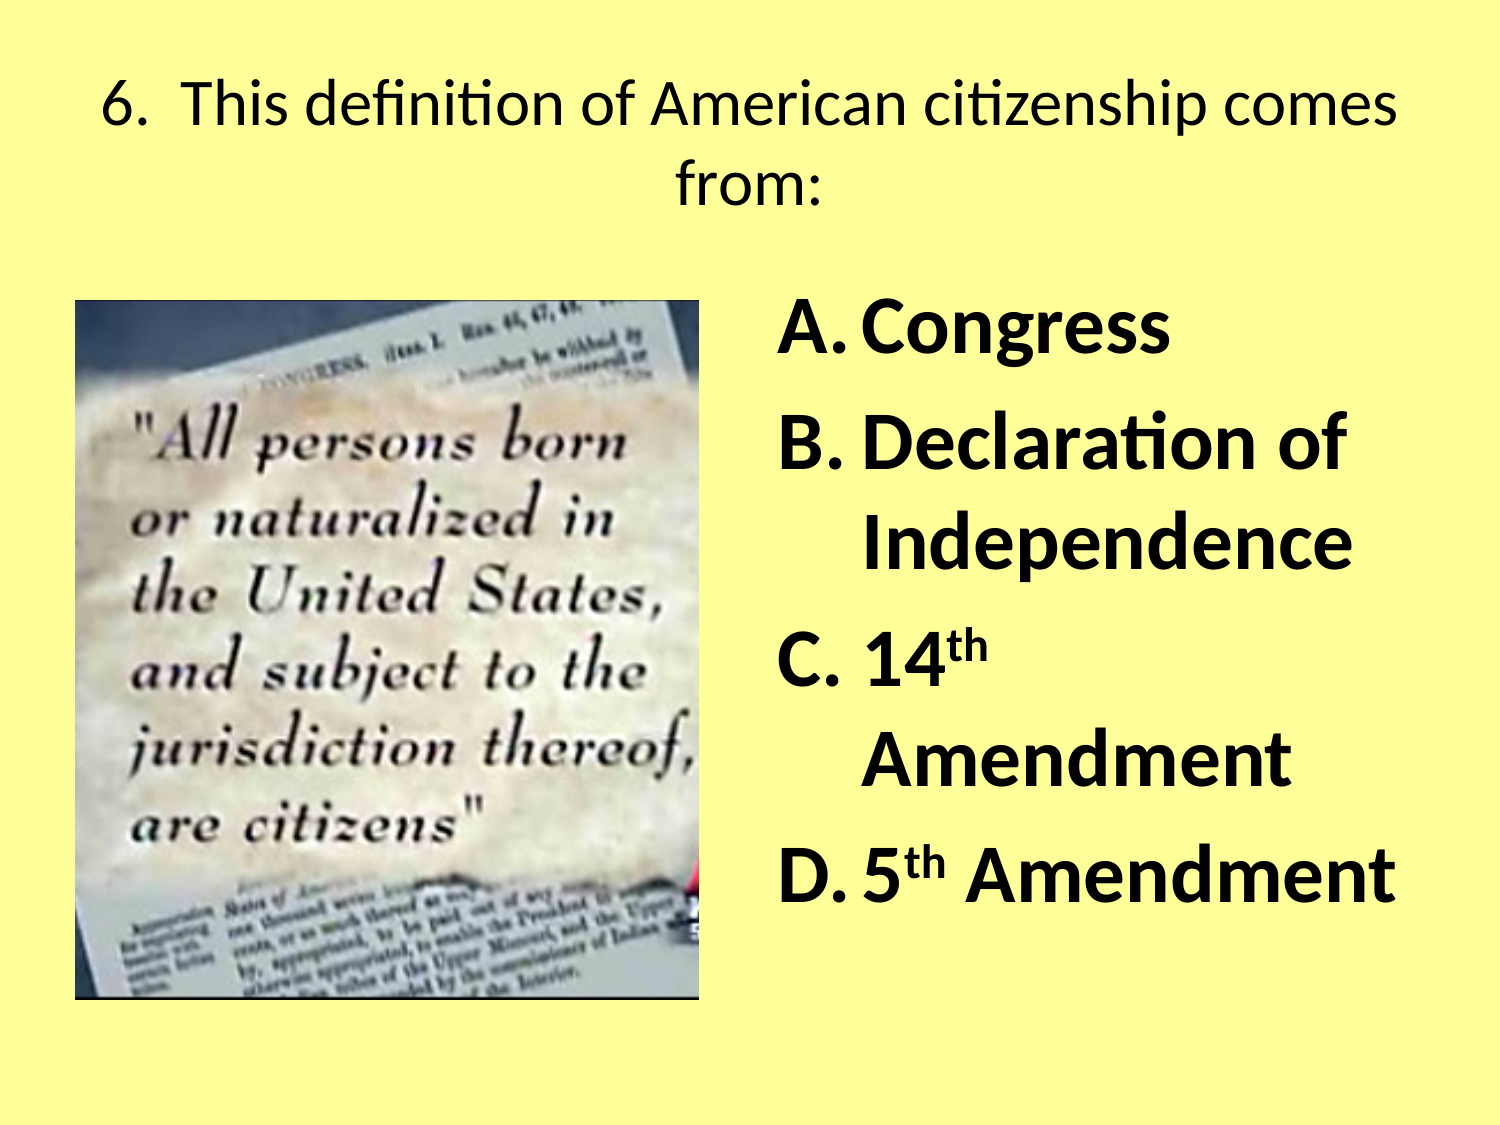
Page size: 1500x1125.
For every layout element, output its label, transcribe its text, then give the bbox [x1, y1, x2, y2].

list Congress Declaration of Independence 14th Amendment 5th Amendment [762, 262, 1425, 1005]
picture [74, 299, 700, 1001]
title 6. This definition of American citizenship comes from: [75, 45, 1425, 233]
